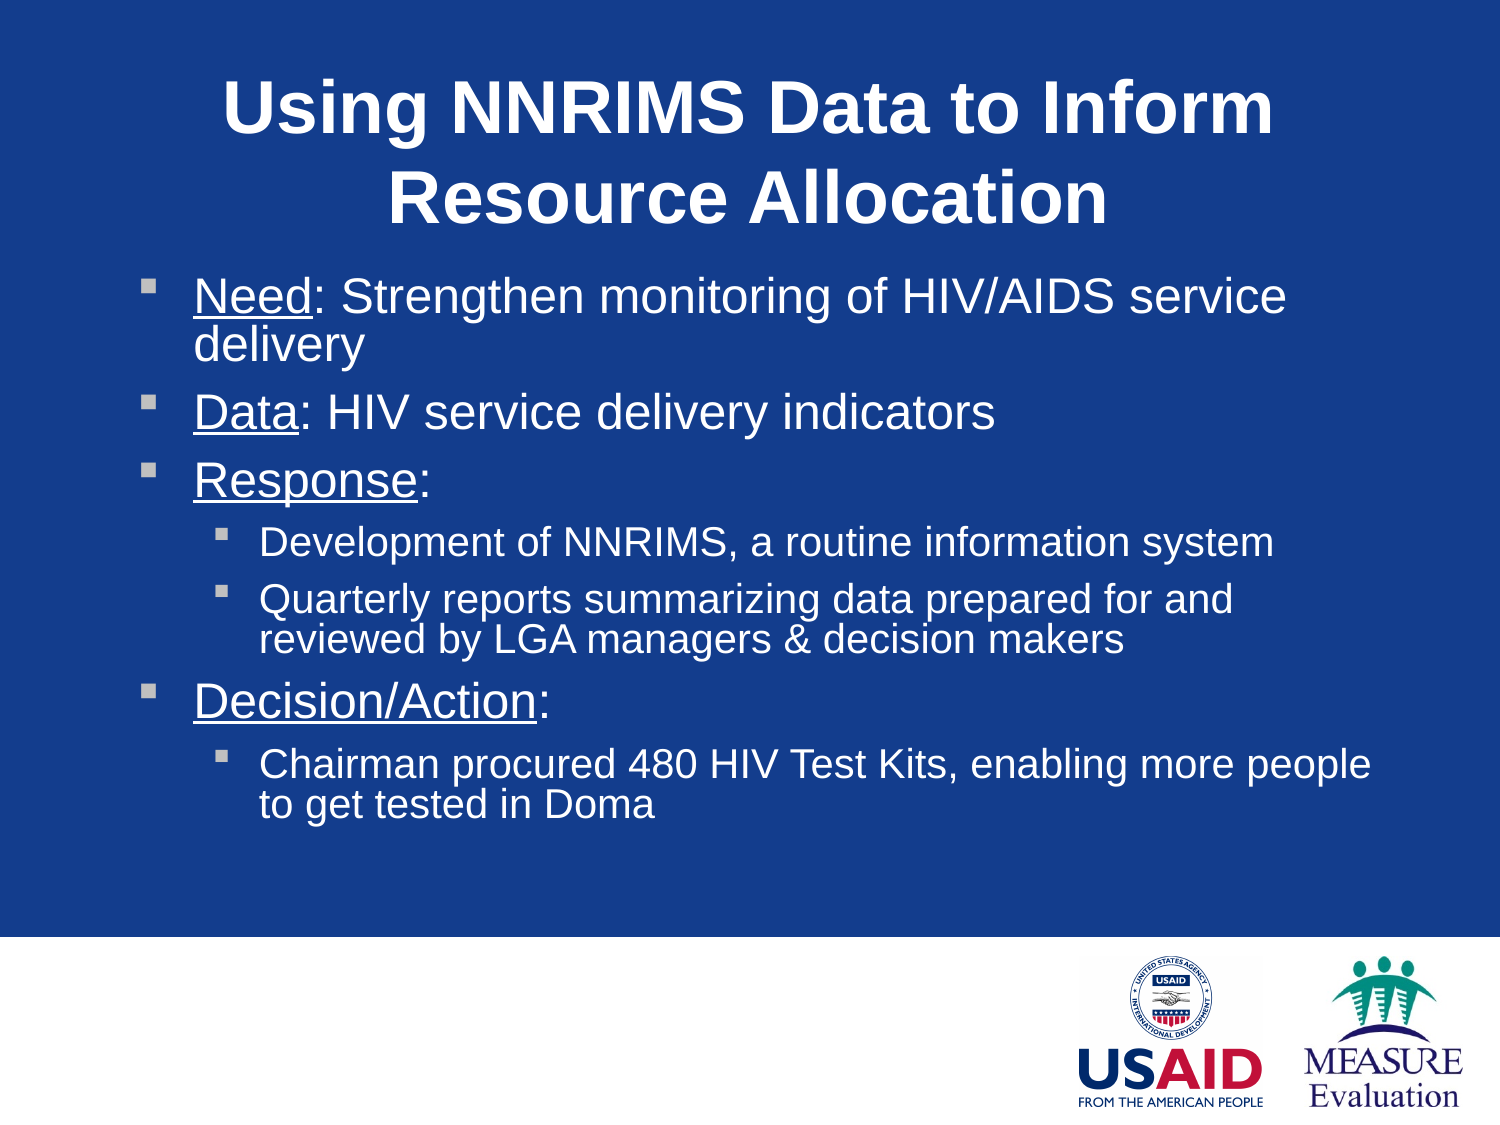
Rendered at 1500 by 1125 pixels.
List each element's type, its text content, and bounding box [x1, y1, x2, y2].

list Need: Strengthen monitoring of HIV/AIDS service delivery Data: HIV service delivery indicators Response: Development of NNRIMS, a routine information system Quarterly reports summarizing data prepared for and reviewed by LGA managers & decision makers Decision/Action: Chairman procured 480 HIV Test Kits, enabling more people to get tested in Doma [121, 267, 1396, 901]
picture [1079, 956, 1263, 1107]
title Using NNRIMS Data to Inform Resource Allocation [111, 54, 1386, 243]
picture [1304, 956, 1463, 1107]
